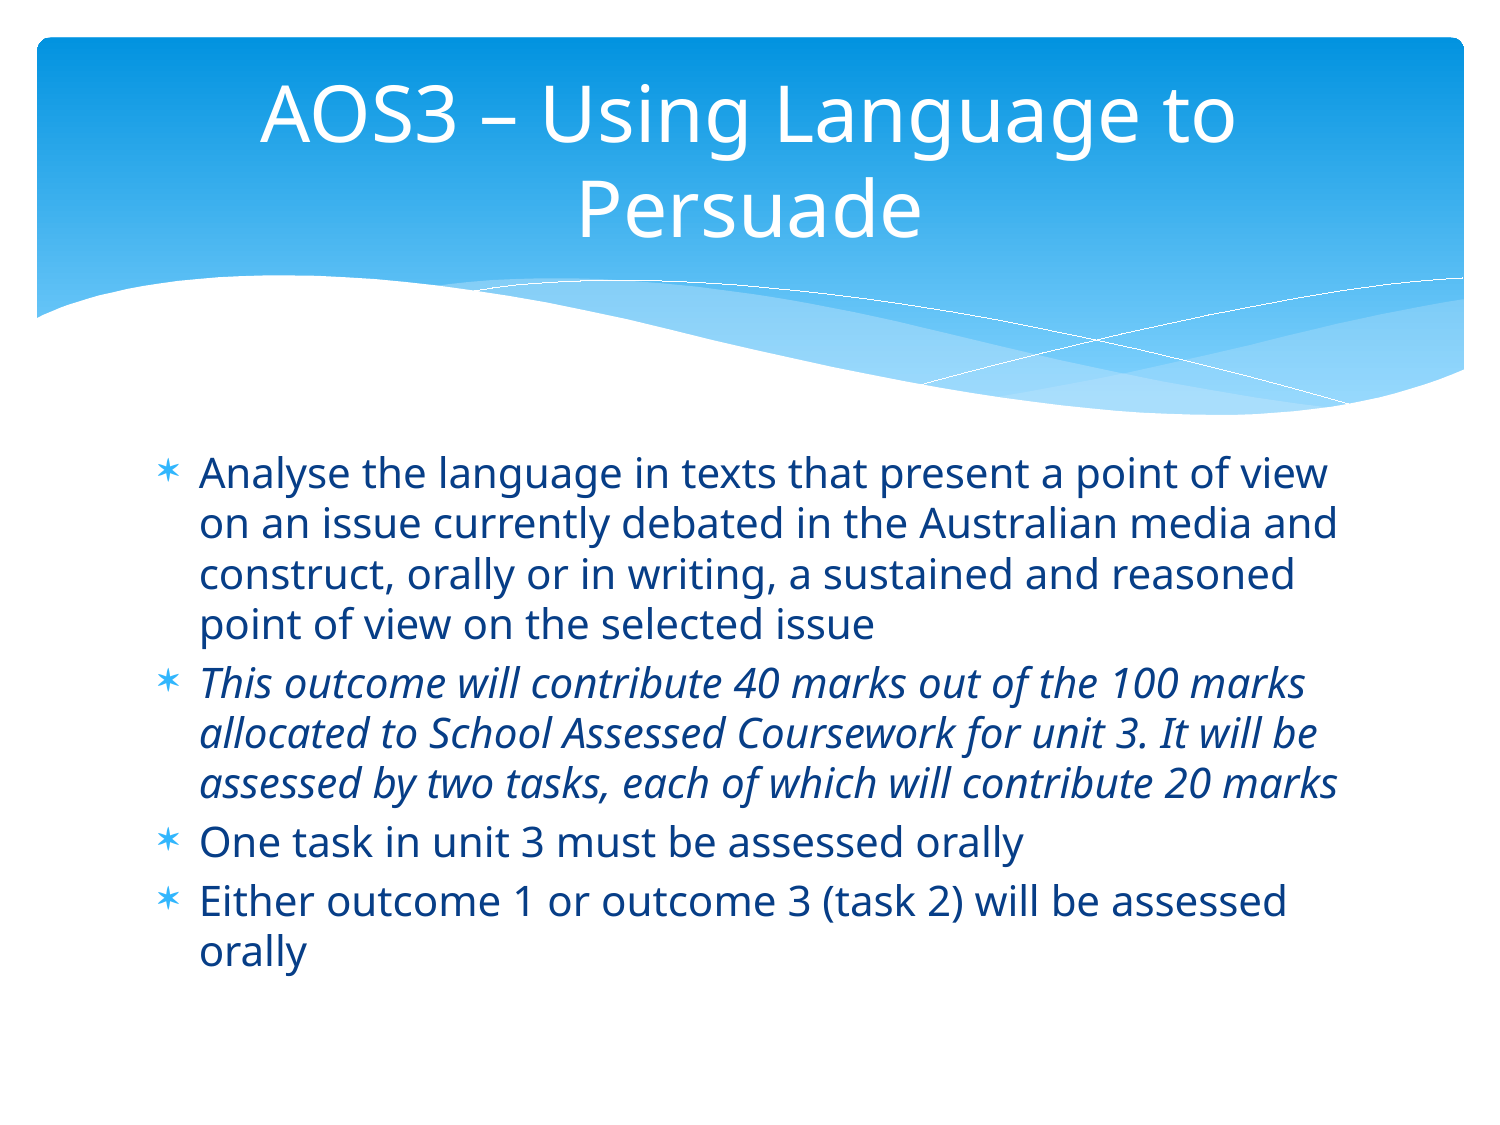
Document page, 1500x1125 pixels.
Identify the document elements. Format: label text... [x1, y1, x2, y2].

title AOS3 – Using Language to Persuade [75, 55, 1425, 261]
list Analyse the language in texts that present a point of view on an issue currently debated in the Australian media and construct, orally or in writing, a sustained and reasoned point of view on the selected issue This outcome will contribute 40 marks out of the 100 marks allocated to School Assessed Coursework for unit 3. It will be assessed by two tasks, each of which will contribute 20 marks One task in unit 3 must be assessed orally Either outcome 1 or outcome 3 (task 2) will be assessed orally [143, 438, 1359, 1005]
